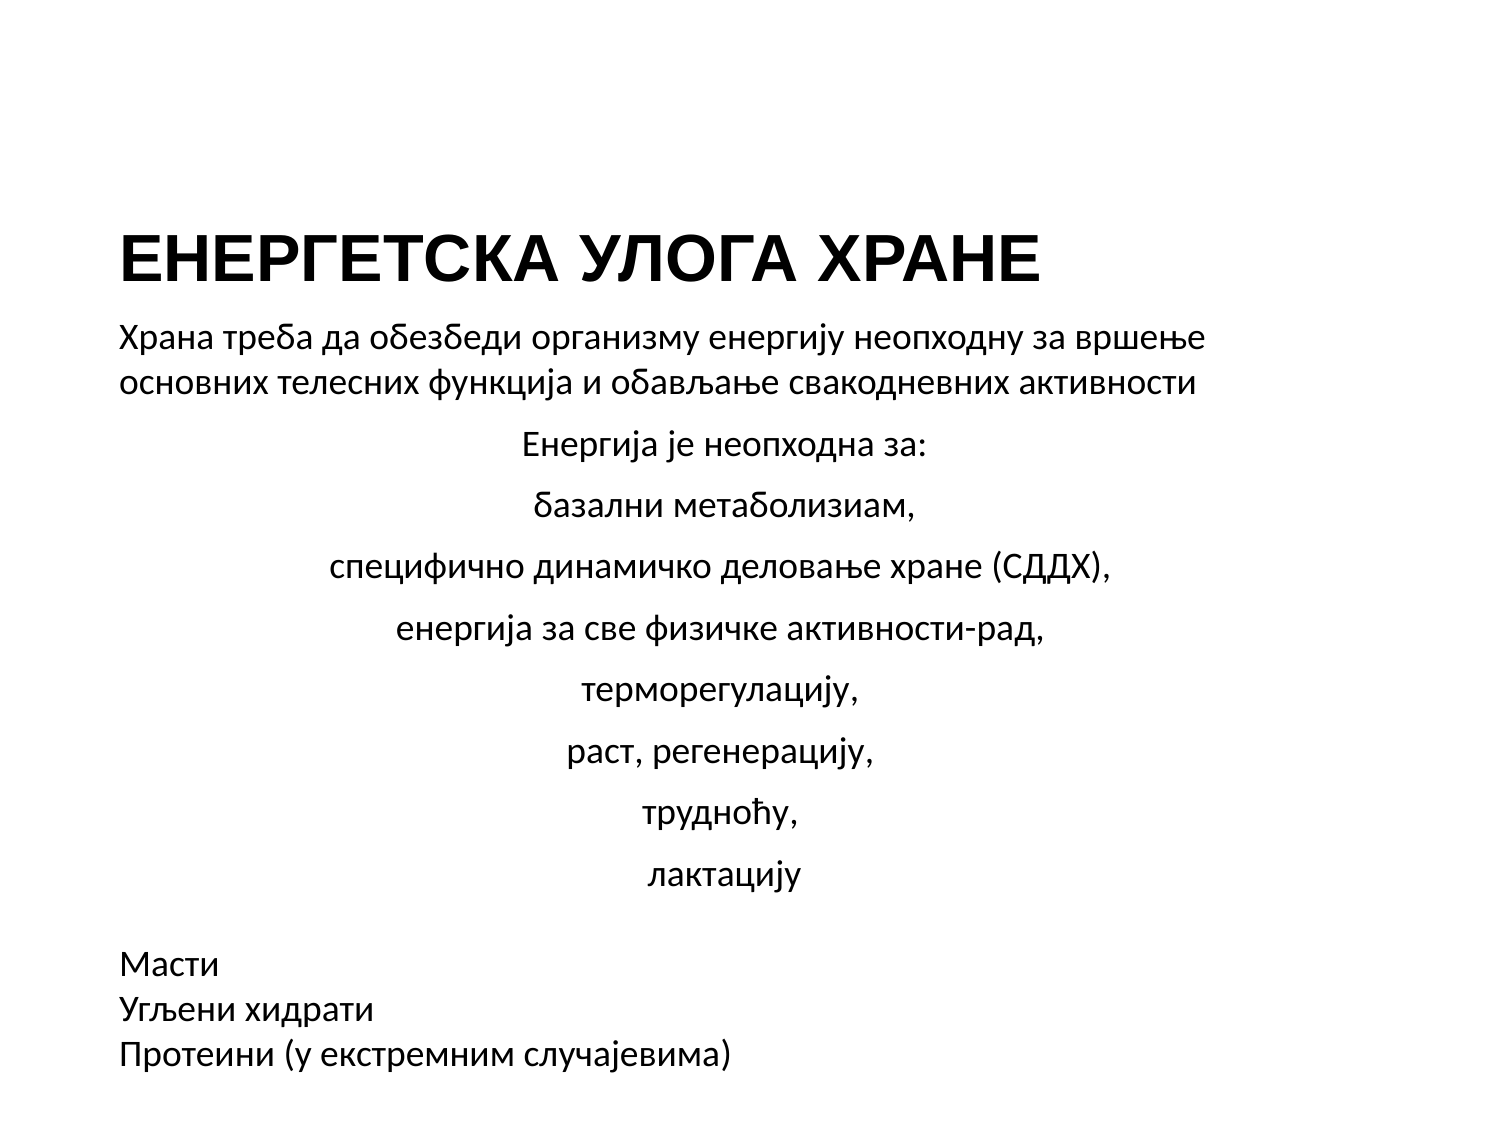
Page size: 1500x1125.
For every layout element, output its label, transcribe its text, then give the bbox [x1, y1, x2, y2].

text_box Храна треба да обезбеди организму енергију неопходну за вршење основних телесних функција и обављање свакодневних активности Енергија је неопходна за: базални метаболизиам, специфично динамичко деловање хране (СДДХ), енергија за све физичке активности-рад, терморегулацију, раст, регенерацију, трудноћу, лактацију Масти Угљени хидрати Протеини (у екстремним случајевима) [104, 304, 1345, 1125]
text_box ЕНЕРГЕТСКА УЛОГА ХРАНЕ [104, 207, 1455, 303]
